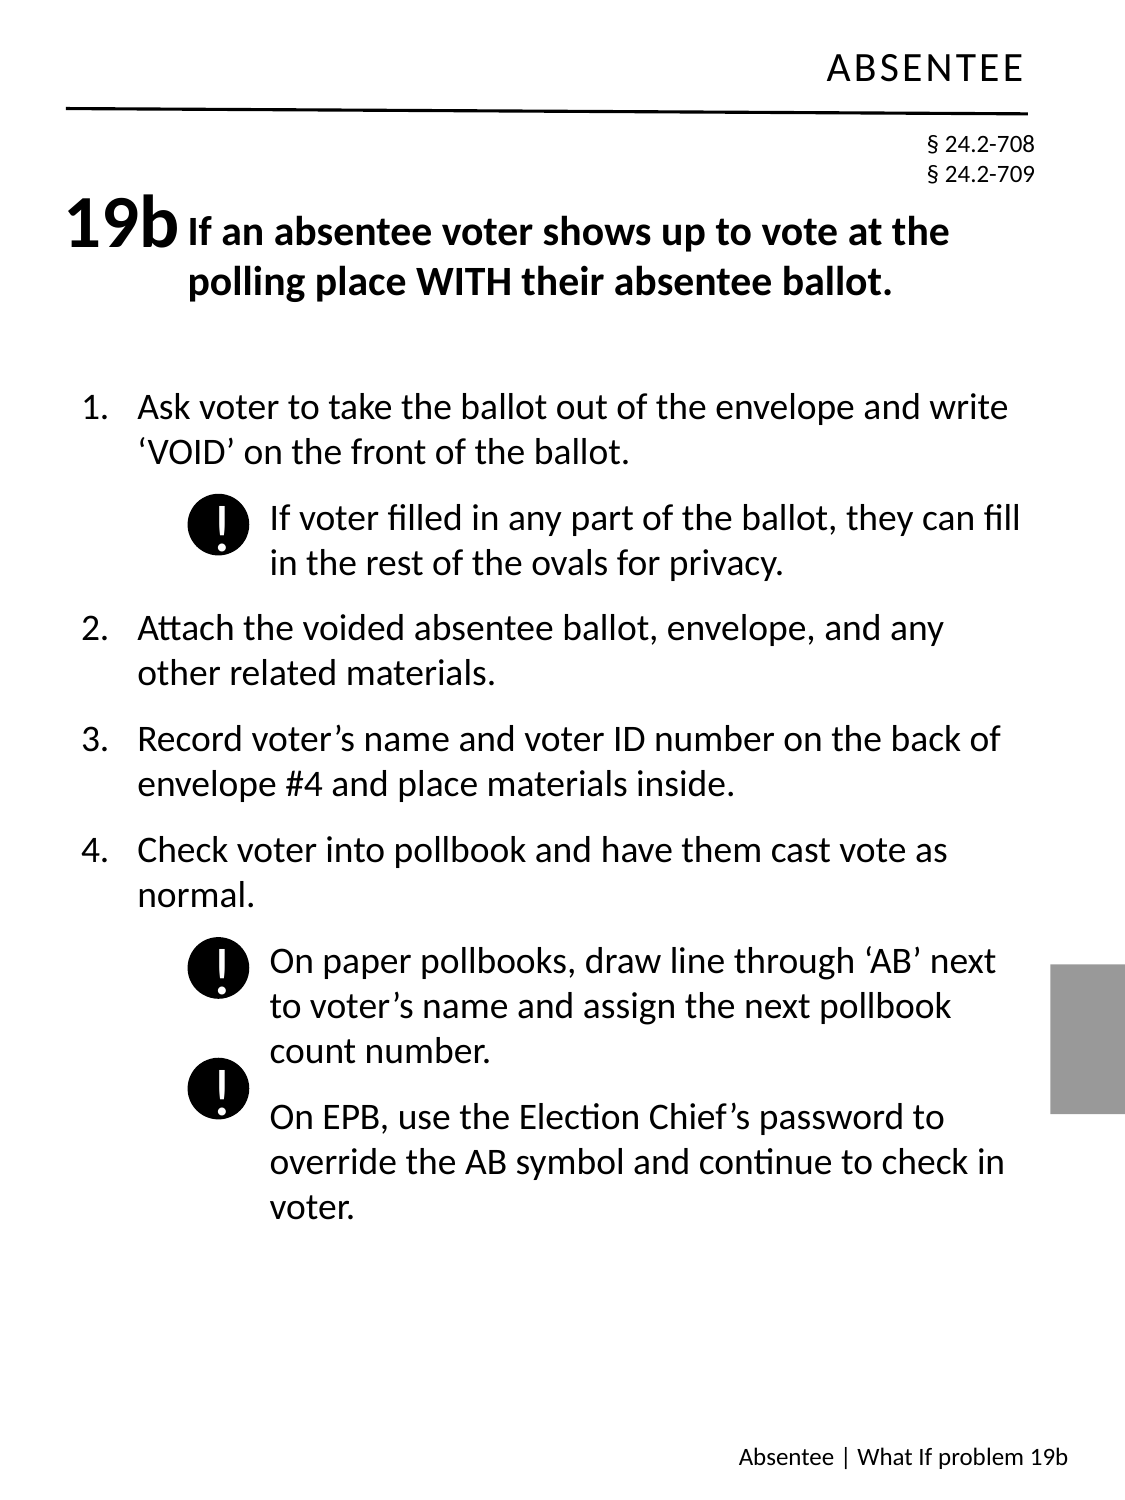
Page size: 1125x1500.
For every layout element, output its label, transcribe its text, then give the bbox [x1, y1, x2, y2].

list 19b [48, 175, 206, 339]
text_box § 24.2-708 § 24.2-709 [746, 119, 1051, 195]
list Ask voter to take the ballot out of the envelope and write ‘VOID’ on the front of the ballot. If voter filled in any part of the ballot, they can fill in the rest of the ovals for privacy. Attach the voided absentee ballot, envelope, and any other related materials. Record voter’s name and voter ID number on the back of envelope #4 and place materials inside. Check voter into pollbook and have them cast vote as normal. On paper pollbooks, draw line through ‘AB’ next to voter’s name and assign the next pollbook count number. On EPB, use the Election Chief’s password to override the AB symbol and continue to check in voter. [65, 374, 1051, 1320]
text_box ! [186, 492, 251, 557]
text_box ! [186, 936, 251, 1000]
list If an absentee voter shows up to vote at the polling place WITH their absentee ballot. [172, 196, 1038, 447]
text_box ! [186, 1056, 251, 1121]
text_box Absentee | What If problem 19b [724, 1433, 1125, 1478]
